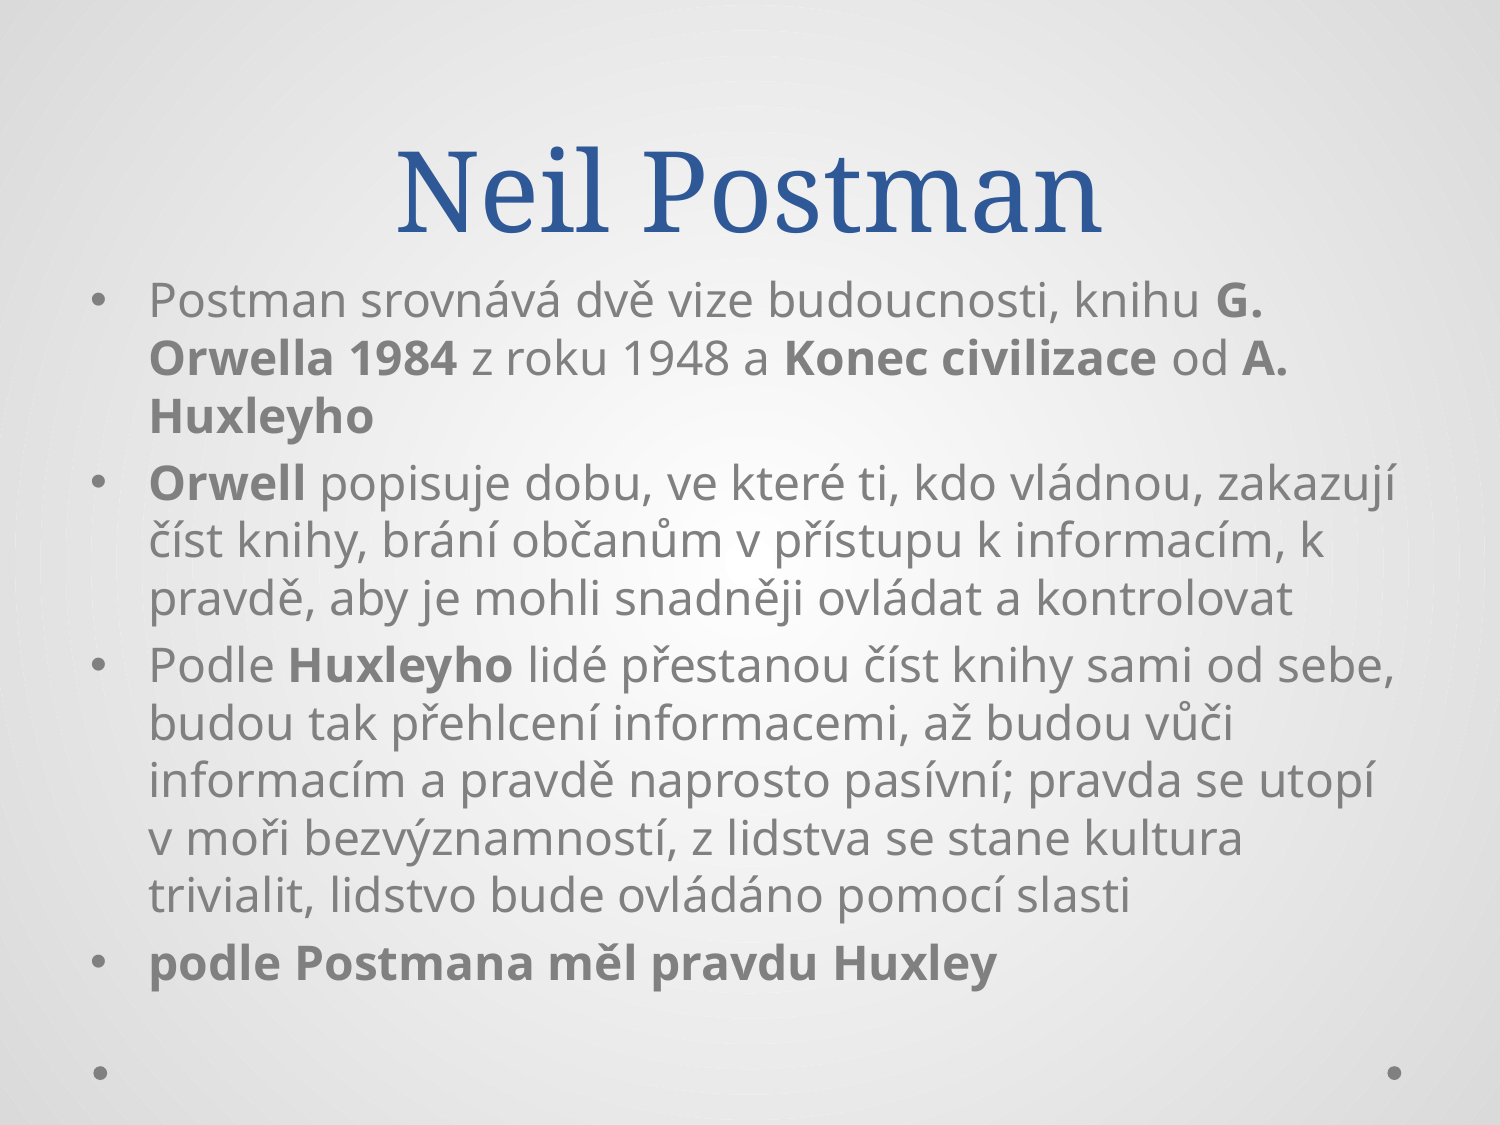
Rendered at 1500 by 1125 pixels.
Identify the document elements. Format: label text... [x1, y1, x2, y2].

list Postman srovnává dvě vize budoucnosti, knihu G. Orwella 1984 z roku 1948 a Konec civilizace od A. Huxleyho Orwell popisuje dobu, ve které ti, kdo vládnou, zakazují číst knihy, brání občanům v přístupu k informacím, k pravdě, aby je mohli snadněji ovládat a kontrolovat Podle Huxleyho lidé přestanou číst knihy sami od sebe, budou tak přehlcení informacemi, až budou vůči informacím a pravdě naprosto pasívní; pravda se utopí v moři bezvýznamností, z lidstva se stane kultura trivialit, lidstvo bude ovládáno pomocí slasti podle Postmana měl pravdu Huxley [75, 262, 1425, 1005]
title Neil Postman [75, 0, 1425, 262]
